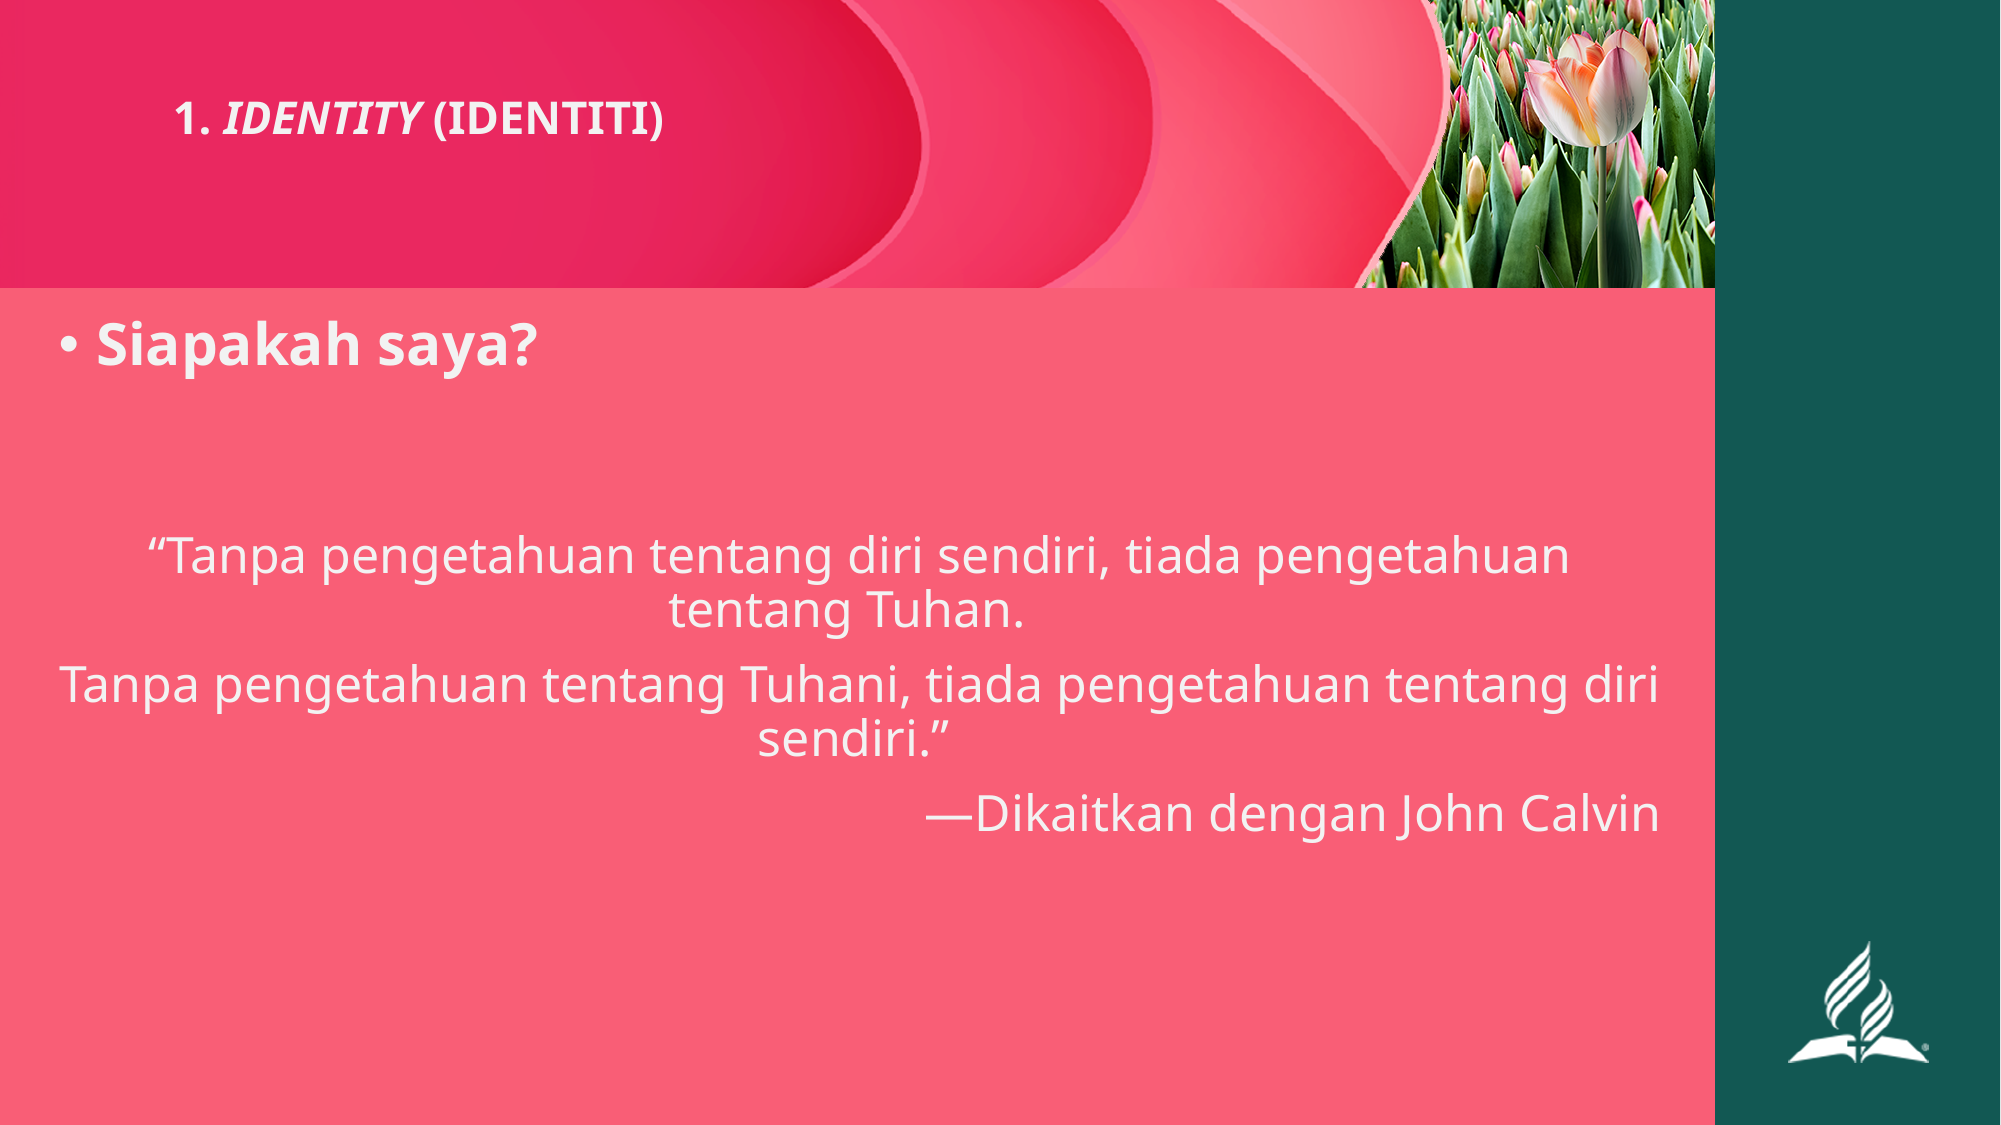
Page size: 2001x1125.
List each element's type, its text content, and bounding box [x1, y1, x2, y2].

picture [0, 0, 2001, 1125]
list Siapakah saya? “Tanpa pengetahuan tentang diri sendiri, tiada pengetahuan tentang Tuhan. Tanpa pengetahuan tentang Tuhani, tiada pengetahuan tentang diri sendiri.” —Dikaitkan dengan John Calvin [43, 307, 1678, 1043]
title 1. IDENTITY (IDENTITI) [15, 38, 822, 221]
